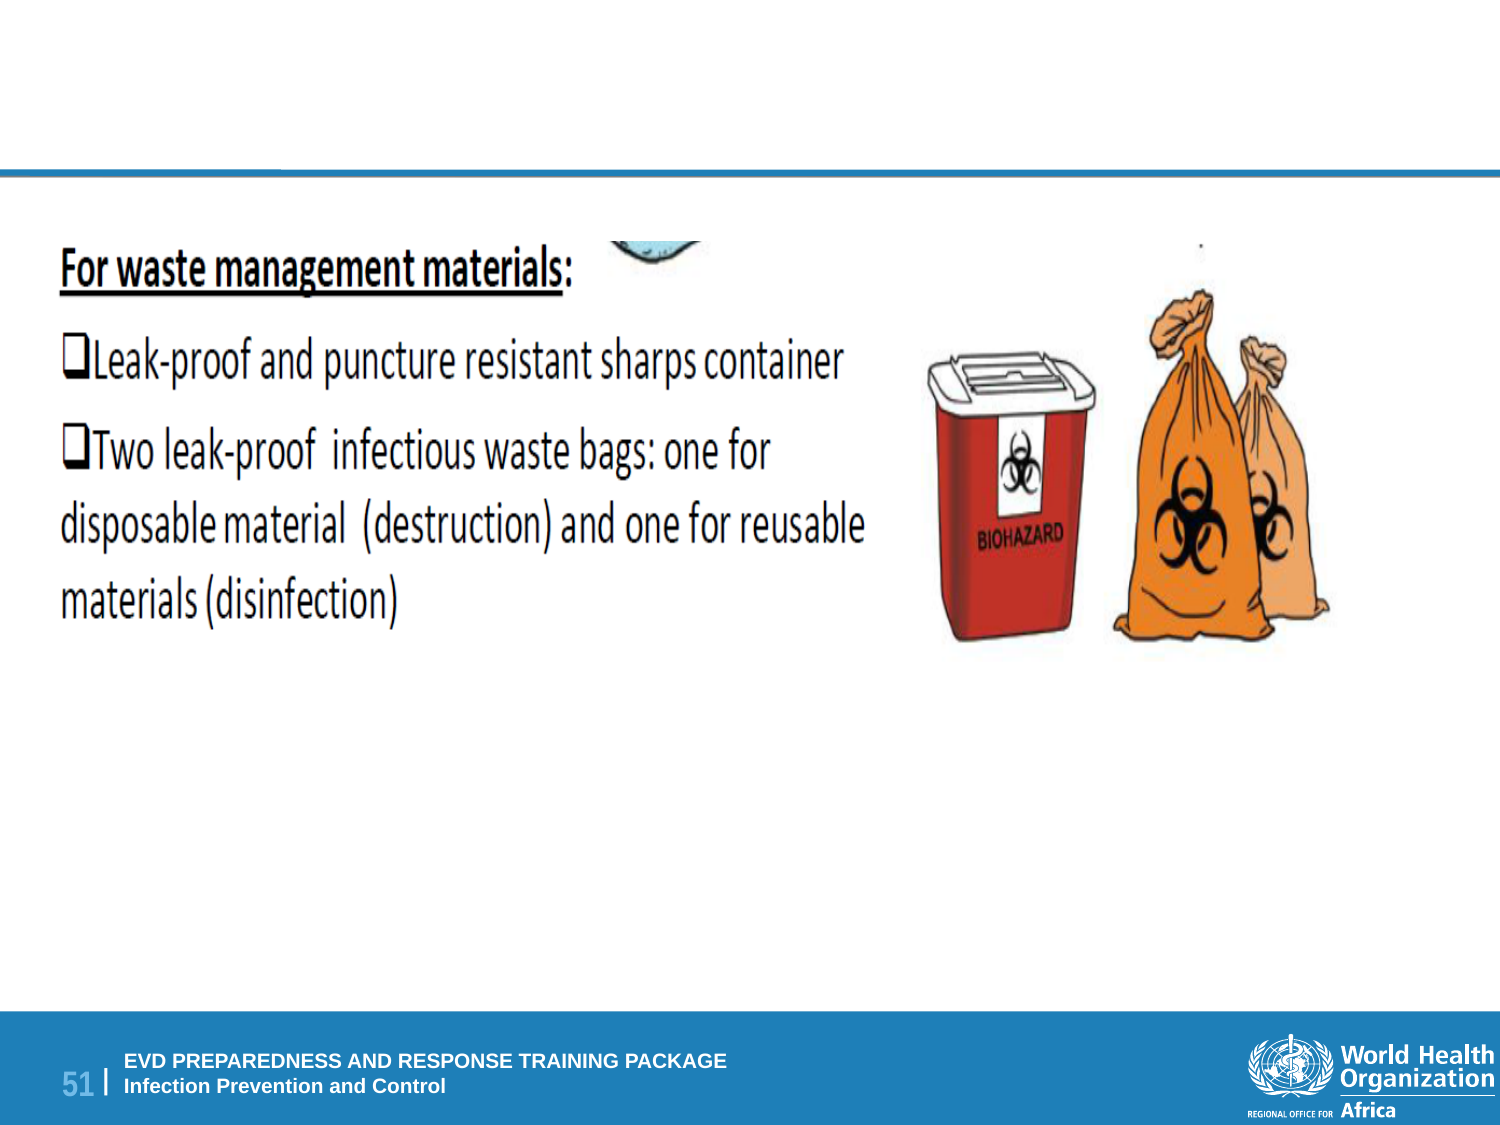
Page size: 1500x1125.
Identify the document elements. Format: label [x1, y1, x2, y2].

picture [46, 241, 1377, 662]
